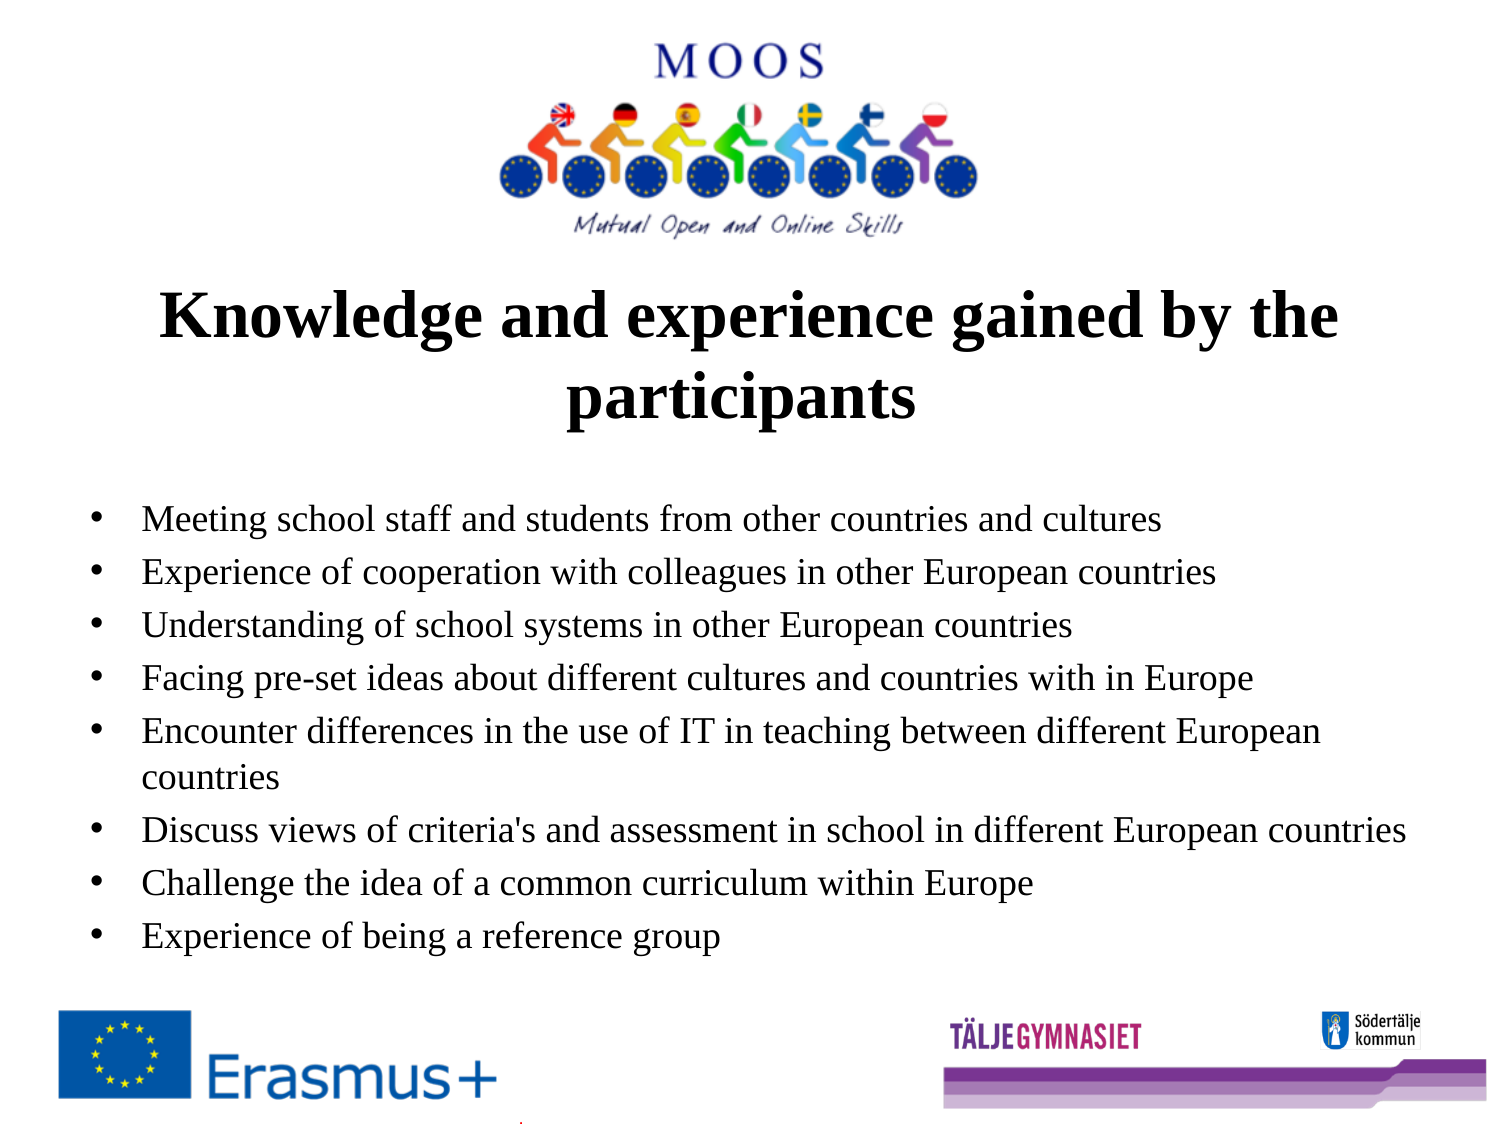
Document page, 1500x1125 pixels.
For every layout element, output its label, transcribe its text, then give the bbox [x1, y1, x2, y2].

list Knowledge and experience gained by the participants Meeting school staff and students from other countries and cultures Experience of cooperation with colleagues in other European countries Understanding of school systems in other European countries Facing pre-set ideas about different cultures and countries with in Europe Encounter differences in the use of IT in teaching between different European countries Discuss views of criteria's and assessment in school in different European countries Challenge the idea of a common curriculum within Europe Experience of being a reference group [75, 262, 1425, 1005]
picture [940, 1011, 1492, 1125]
picture [489, 25, 987, 251]
picture [33, 985, 523, 1125]
